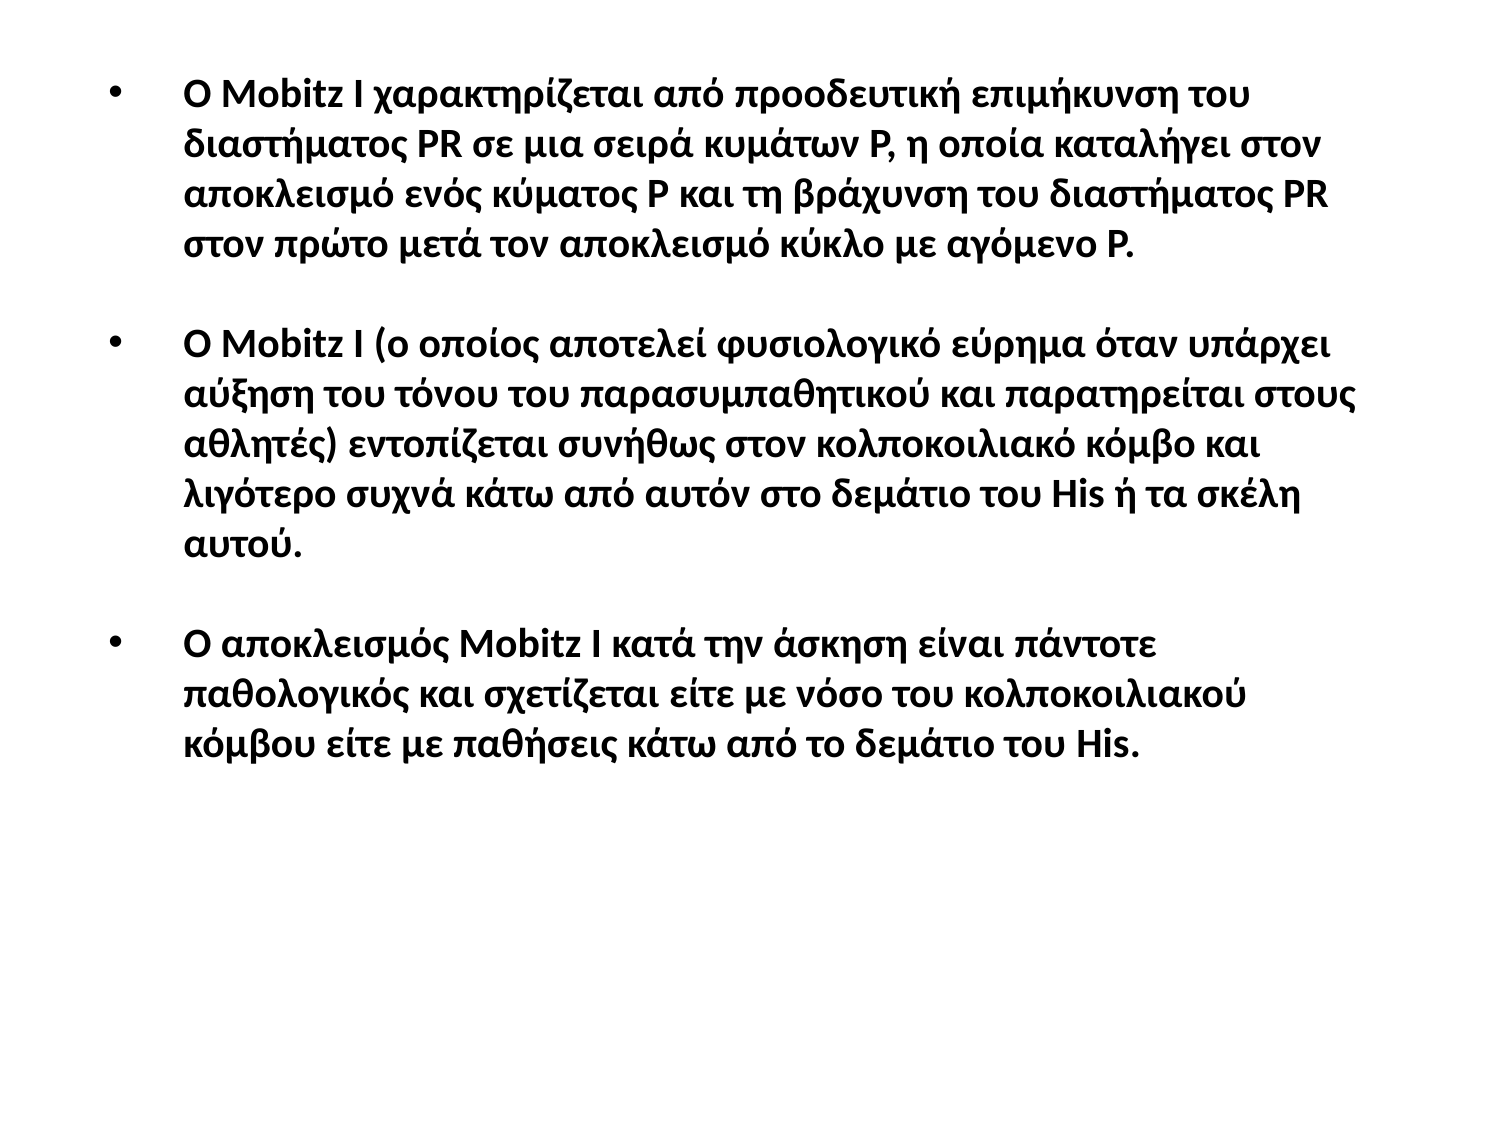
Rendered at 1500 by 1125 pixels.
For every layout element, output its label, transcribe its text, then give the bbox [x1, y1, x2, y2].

text_box Ο Mobitz I χαρακτηρίζεται από προοδευτική επιμήκυνση του διαστήματος ΡR σε μια σειρά κυμάτων Ρ, η οποία καταλήγει στον αποκλεισμό ενός κύματος Ρ και τη βράχυνση του διαστήματος ΡR στον πρώτο μετά τον αποκλεισμό κύκλο με αγόμενο Ρ. Ο Mobitz I (ο οποίος αποτελεί φυσιολογικό εύρημα όταν υπάρχει αύξηση του τόνου του παρασυμπαθητικού και παρατηρείται στους αθλητές) εντοπίζεται συνήθως στον κολποκοιλιακό κόμβο και λιγότερο συχνά κάτω από αυτόν στο δεμάτιο του His ή τα σκέλη αυτού. Ο αποκλεισμός Mobitz I κατά την άσκηση είναι πάντοτε παθολογικός και σχετίζεται είτε με νόσο του κολποκοιλιακού κόμβου είτε με παθήσεις κάτω από το δεμάτιο του His. [93, 58, 1383, 774]
